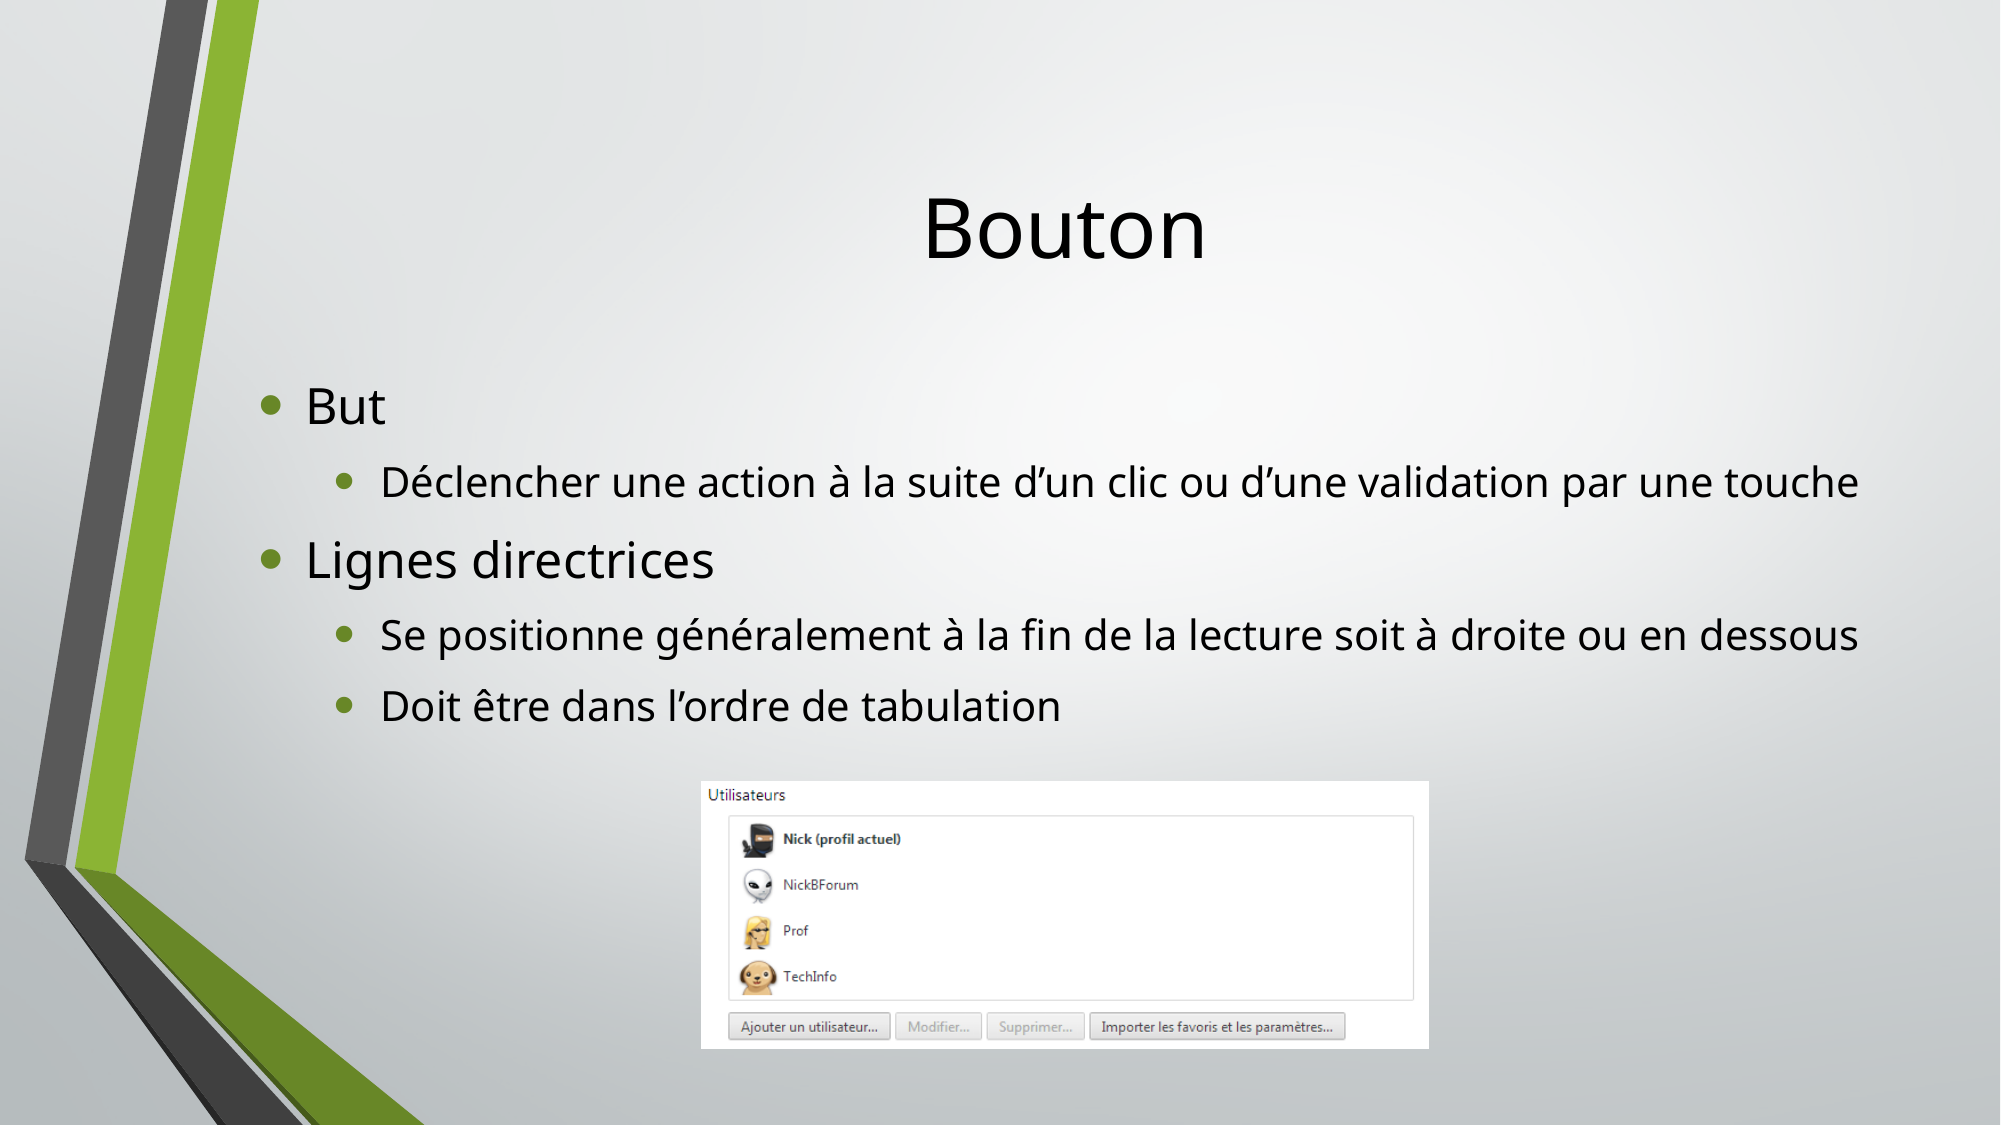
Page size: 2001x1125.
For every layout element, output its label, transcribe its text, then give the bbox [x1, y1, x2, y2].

picture [701, 781, 1429, 1049]
list But Déclencher une action à la suite d’un clic ou d’une validation par une touche Lignes directrices Se positionne généralement à la fin de la lecture soit à droite ou en dessous Doit être dans l’ordre de tabulation [243, 345, 1887, 950]
title Bouton [243, 112, 1887, 338]
